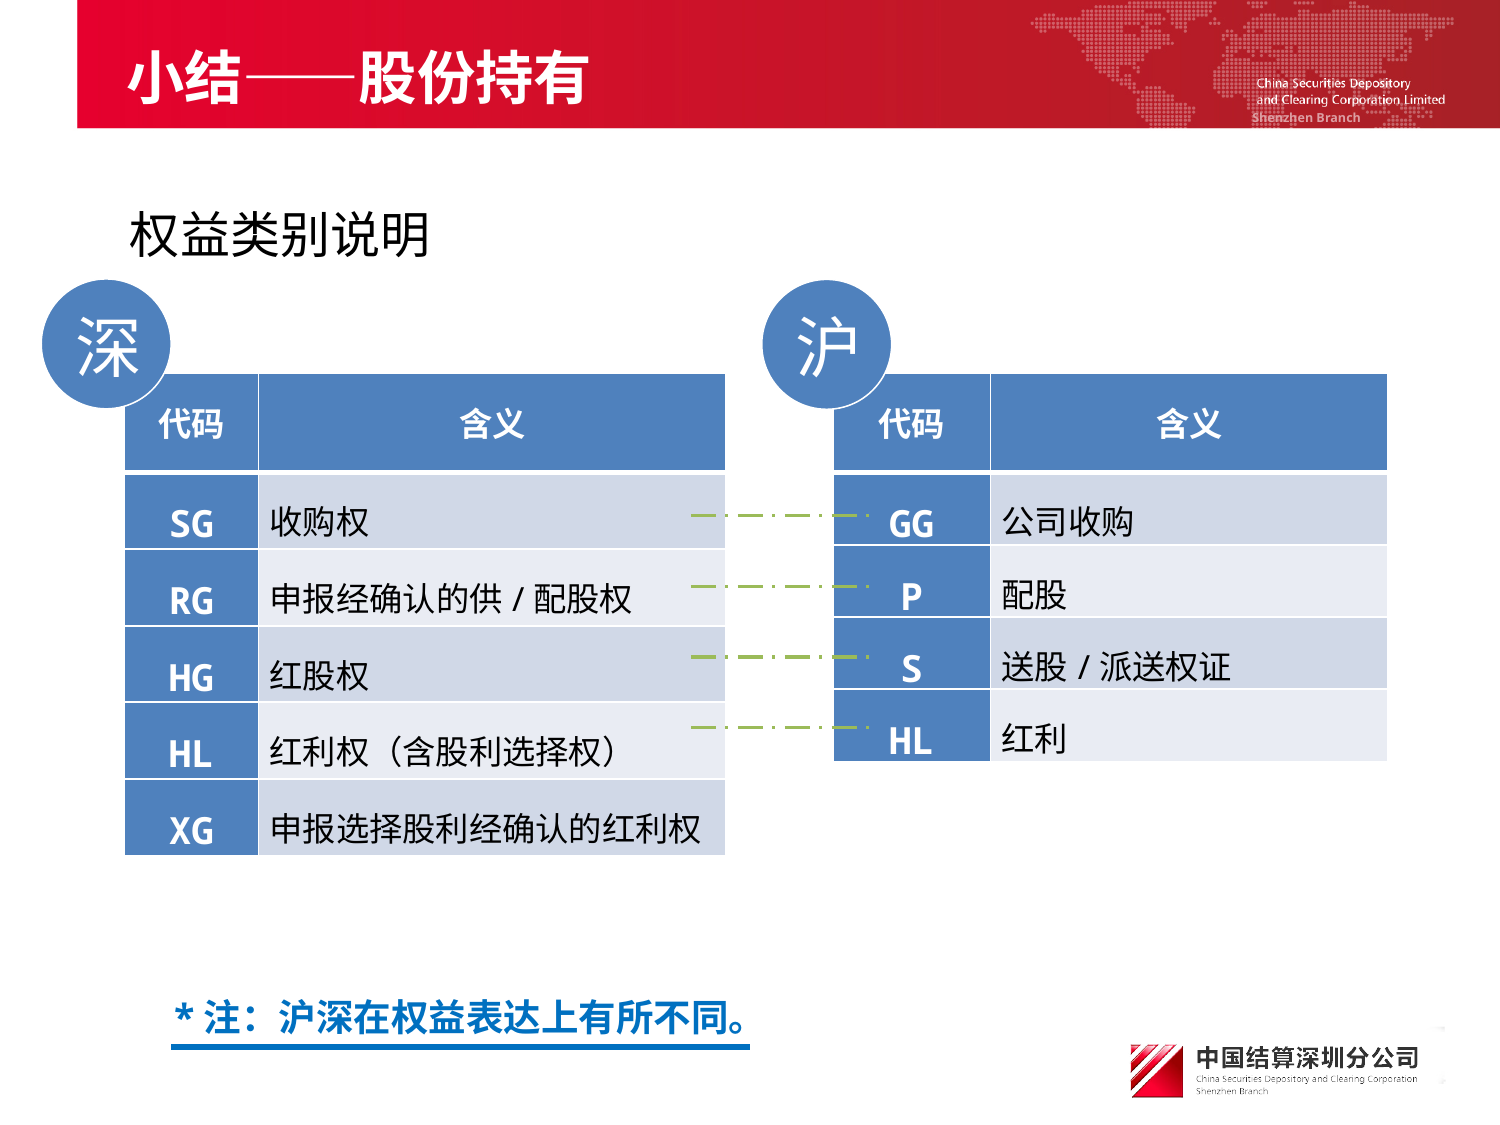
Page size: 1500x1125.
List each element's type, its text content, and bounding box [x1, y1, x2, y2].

table_cell GG [834, 475, 990, 544]
table_cell S [834, 618, 990, 688]
table_cell 申报选择股利经确认的红利权 [259, 780, 725, 855]
table_cell HG [125, 627, 258, 701]
table_cell SG [125, 475, 258, 548]
table_cell 红股权 [259, 627, 725, 701]
table_cell 公司收购 [991, 475, 1387, 544]
table_cell HL [834, 690, 990, 761]
table_header 含义 [259, 374, 725, 470]
text_box *注：沪深在权益表达上有所不同。 [159, 986, 1105, 1046]
table_header 代码 [834, 374, 990, 470]
text_box 深 [41, 278, 172, 409]
table_header 含义 [991, 374, 1387, 470]
table_cell 送股/派送权证 [991, 618, 1387, 688]
table_cell 申报经确认的供/配股权 [259, 550, 725, 625]
table_cell P [834, 546, 990, 616]
title 小结——股份持有 [110, 31, 1495, 119]
table_cell 收购权 [259, 475, 725, 548]
table_cell HL [125, 703, 258, 778]
text_box 沪 [761, 279, 892, 410]
text_box 权益类别说明 [115, 196, 445, 271]
picture [0, 0, 1500, 1125]
table_cell 配股 [991, 546, 1387, 616]
table_cell RG [125, 550, 258, 625]
table_cell 红利权（含股利选择权） [259, 703, 725, 778]
table_header 代码 [125, 374, 258, 470]
table_cell XG [125, 780, 258, 855]
table_cell 红利 [991, 690, 1387, 761]
